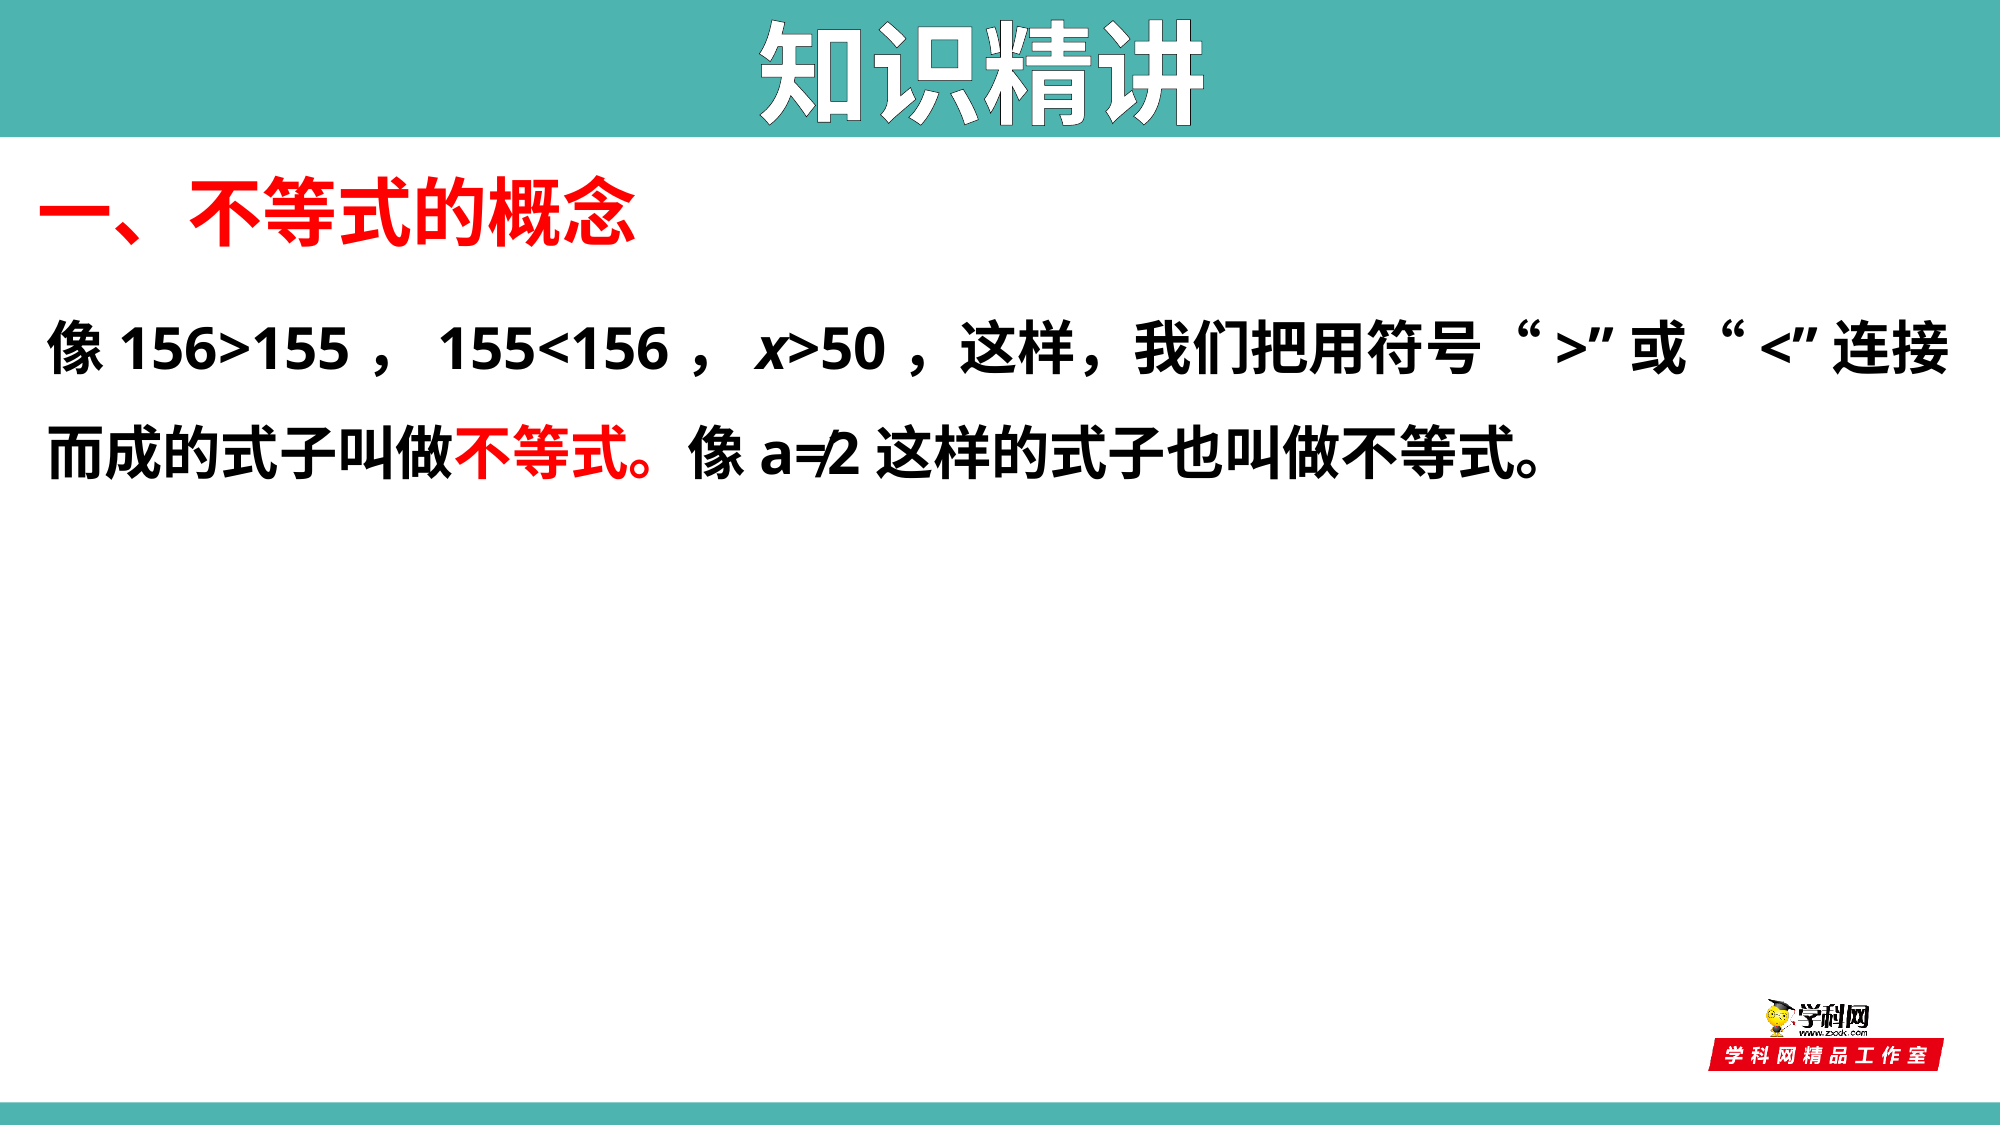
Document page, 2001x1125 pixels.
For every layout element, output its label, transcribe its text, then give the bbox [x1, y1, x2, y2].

text_box 一、不等式的概念 [22, 158, 653, 263]
text_box 像156>155，155<156，x>50，这样，我们把用符号“>”或“<”连接而成的式子叫做不等式。像a≠2这样的式子也叫做不等式。 [31, 268, 1969, 494]
picture [1766, 999, 1869, 1037]
picture [1708, 1038, 1944, 1071]
text_box 知识精讲 [742, 0, 1223, 146]
